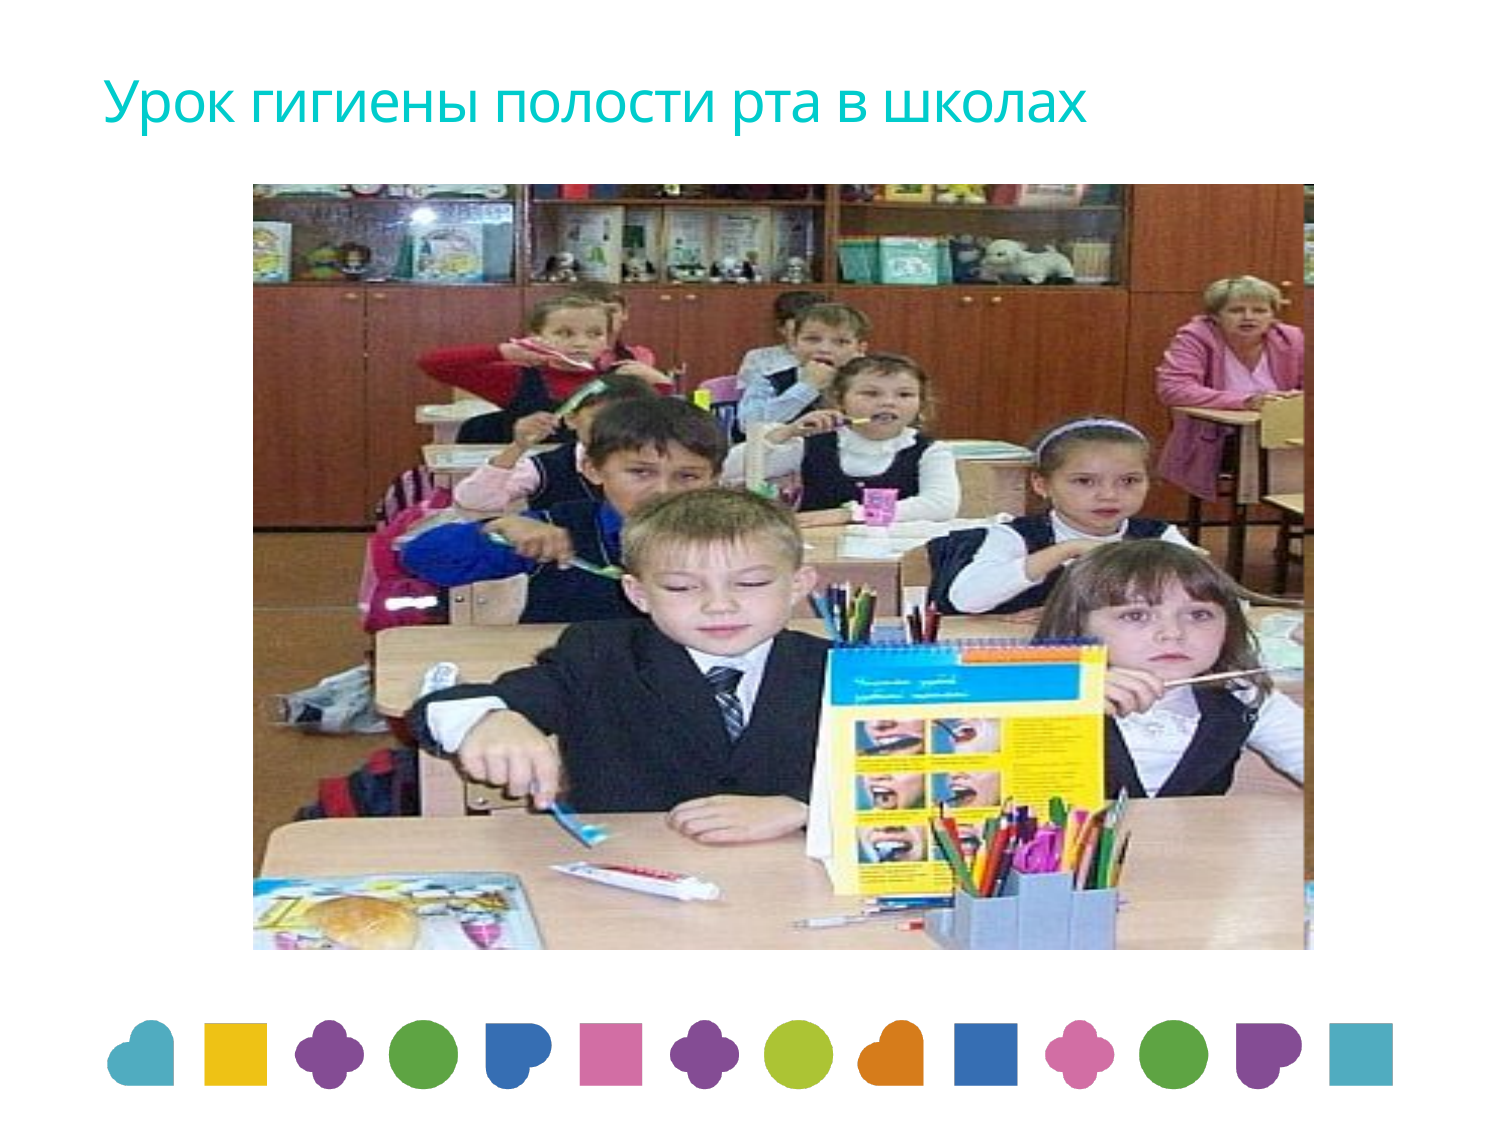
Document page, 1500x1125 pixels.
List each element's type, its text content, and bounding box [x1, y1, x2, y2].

picture [253, 184, 1314, 950]
title Урок гигиены полости рта в школах [103, 59, 1397, 215]
picture [99, 1011, 1400, 1112]
